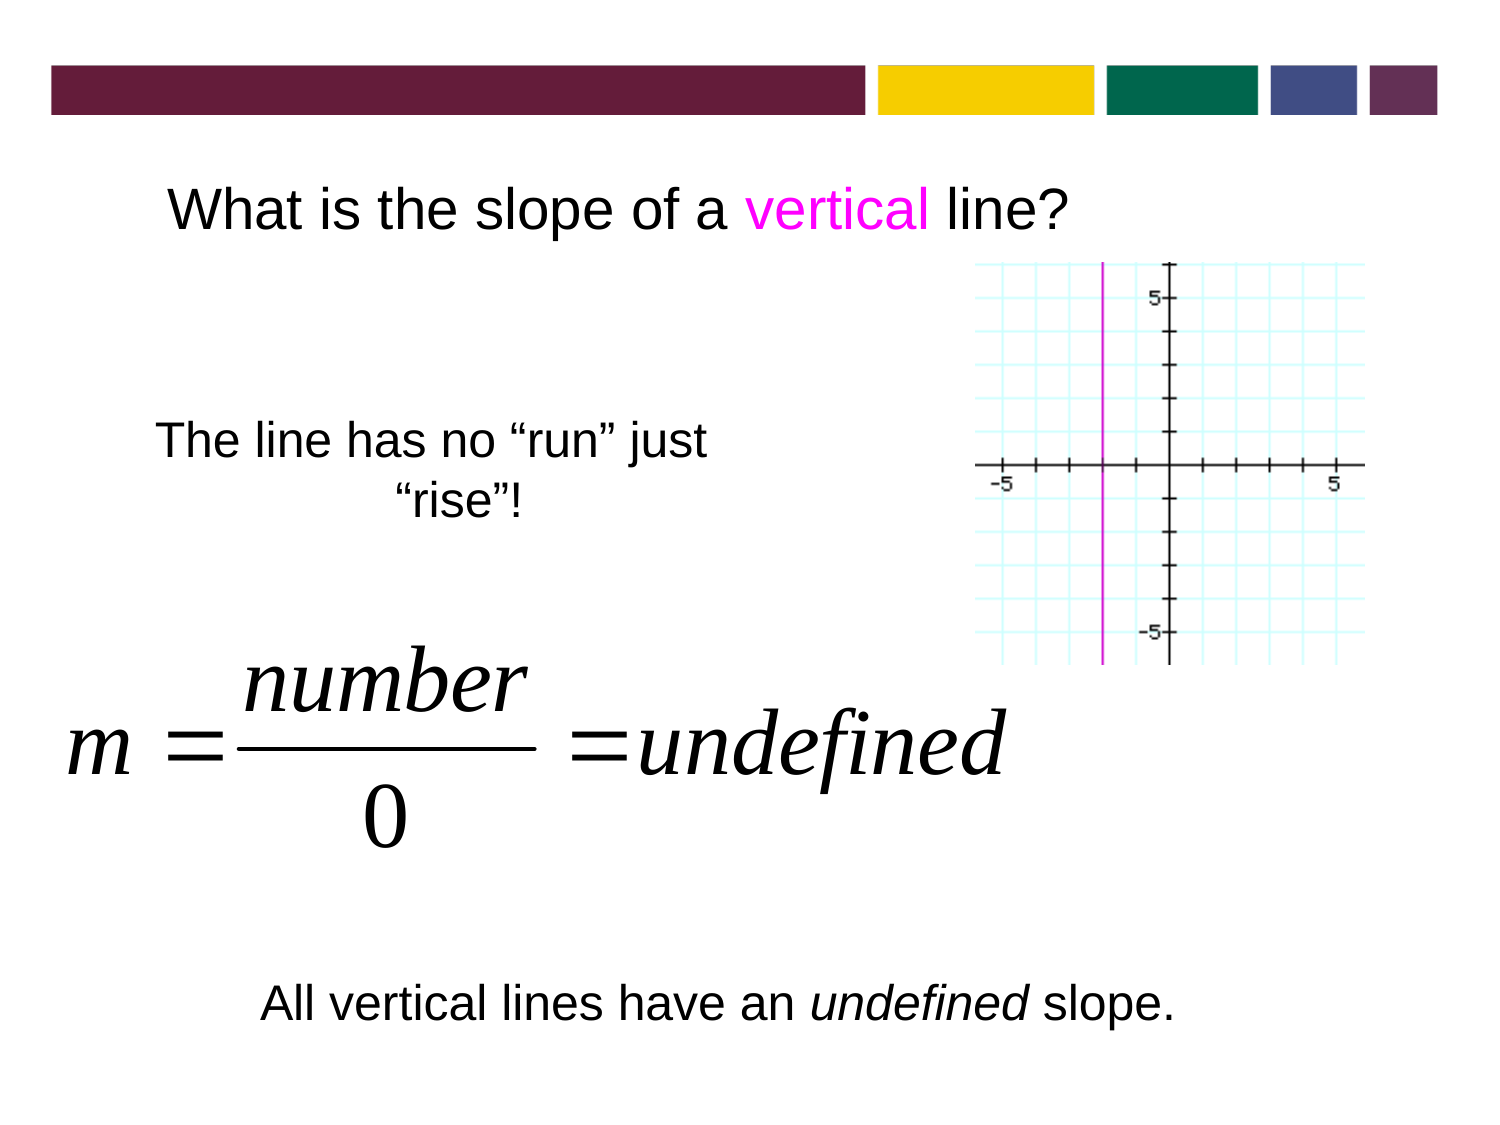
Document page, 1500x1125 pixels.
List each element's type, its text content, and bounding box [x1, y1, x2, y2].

picture [49, 262, 1365, 869]
picture [37, 49, 1438, 116]
text_box All vertical lines have an undefined slope. [205, 962, 1231, 1038]
list The line has no “run” just “rise”! [112, 399, 751, 576]
title What is the slope of a vertical line? [37, 149, 1201, 263]
